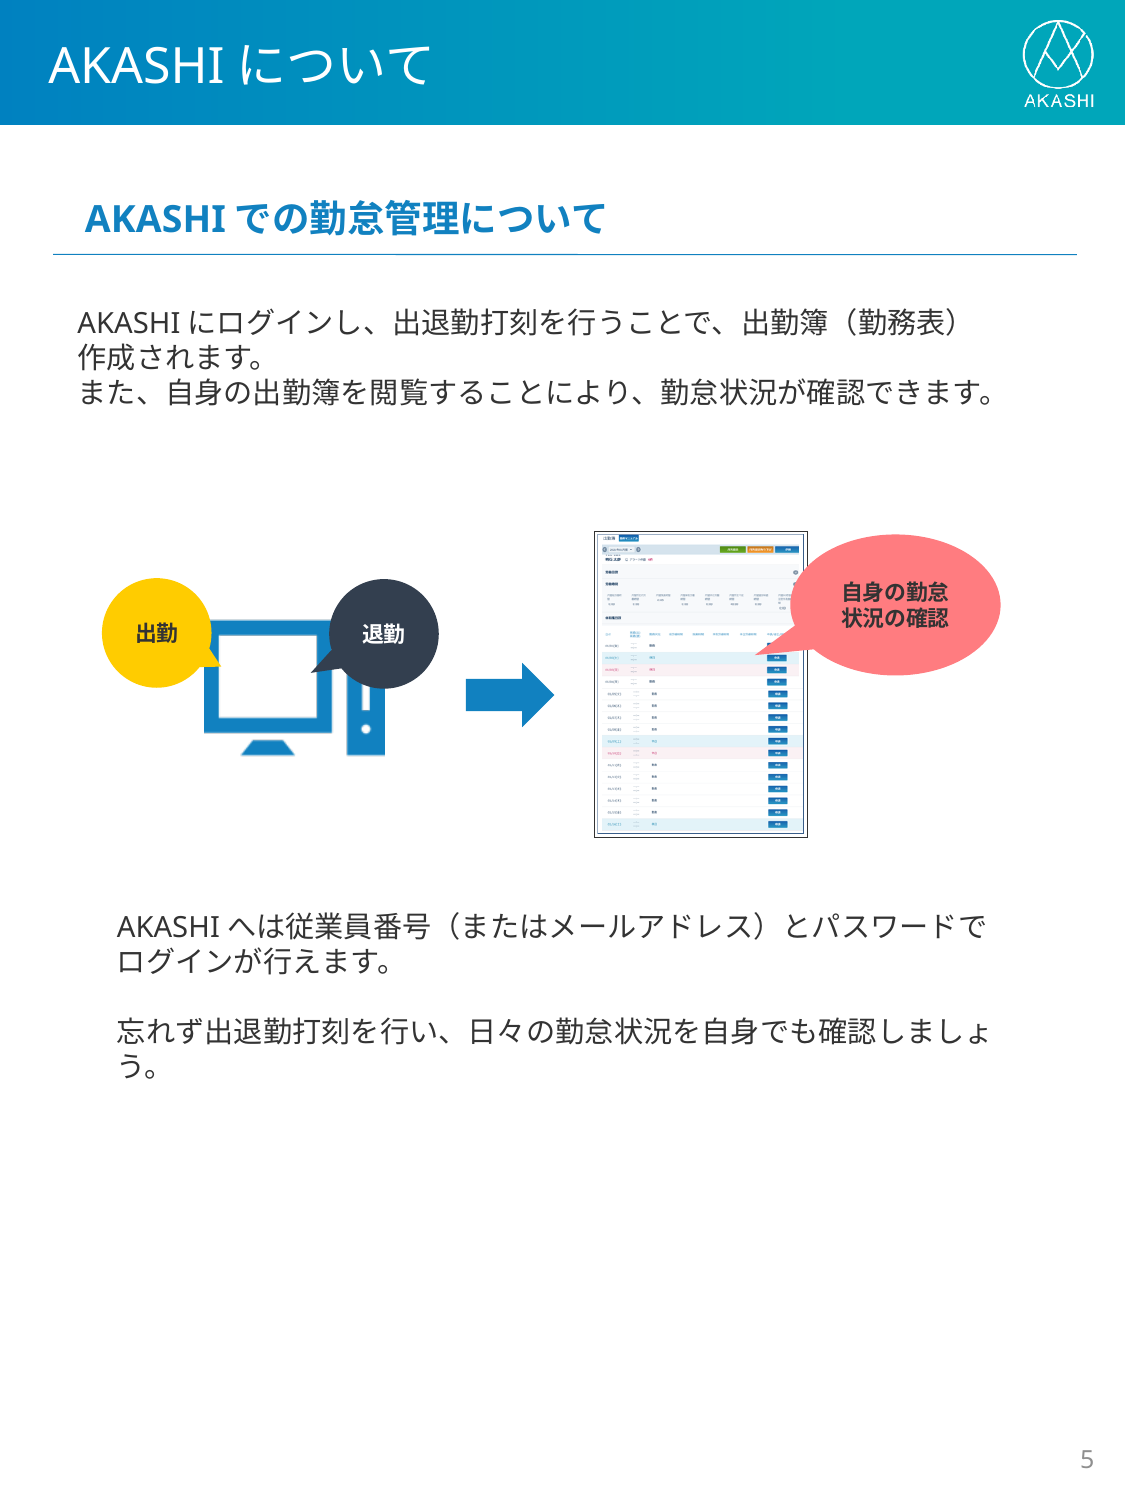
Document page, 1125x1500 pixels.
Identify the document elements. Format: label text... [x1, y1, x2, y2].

slide_number 4 [856, 1420, 1110, 1500]
text_box AKASHIへは従業員番号（またはメールアドレス）とパスワードでログインが行えます。 忘れず出退勤打刻を行い、日々の勤怠状況を自身でも確認しましょう。 [102, 900, 1023, 1091]
picture [594, 531, 808, 838]
text_box 出勤 [100, 577, 204, 689]
picture [204, 598, 385, 778]
title AKASHIについて [33, 0, 1045, 123]
text_box 自身の勤怠状況の確認 [808, 533, 1002, 677]
text_box AKASHIにログインし、出退勤打刻を行うことで、出勤簿（勤務表）作成されます。 また、自身の出勤簿を閲覧することにより、勤怠状況が確認できます。 [62, 296, 1003, 417]
text_box [464, 660, 556, 730]
text_box AKASHIでの勤怠管理について [70, 188, 624, 248]
text_box 退勤 [341, 578, 440, 690]
picture [1045, 9, 1103, 117]
